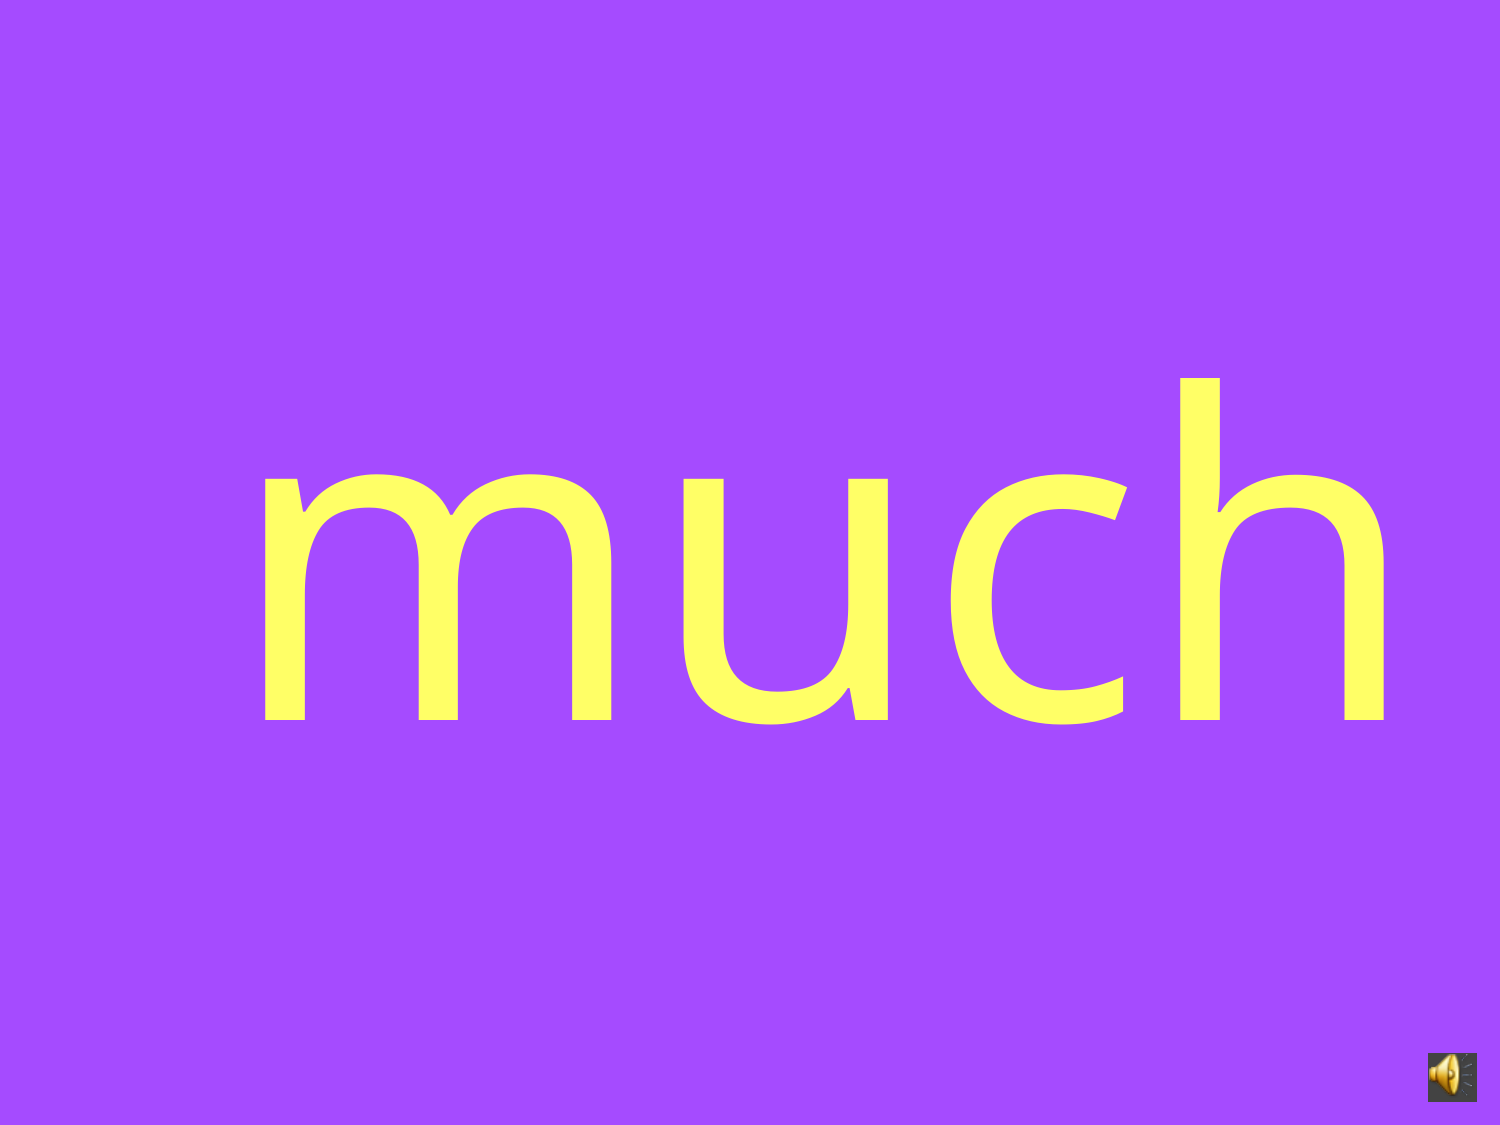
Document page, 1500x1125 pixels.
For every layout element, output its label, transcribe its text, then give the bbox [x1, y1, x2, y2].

picture [1427, 1052, 1478, 1103]
subtitle much [212, 262, 1450, 763]
